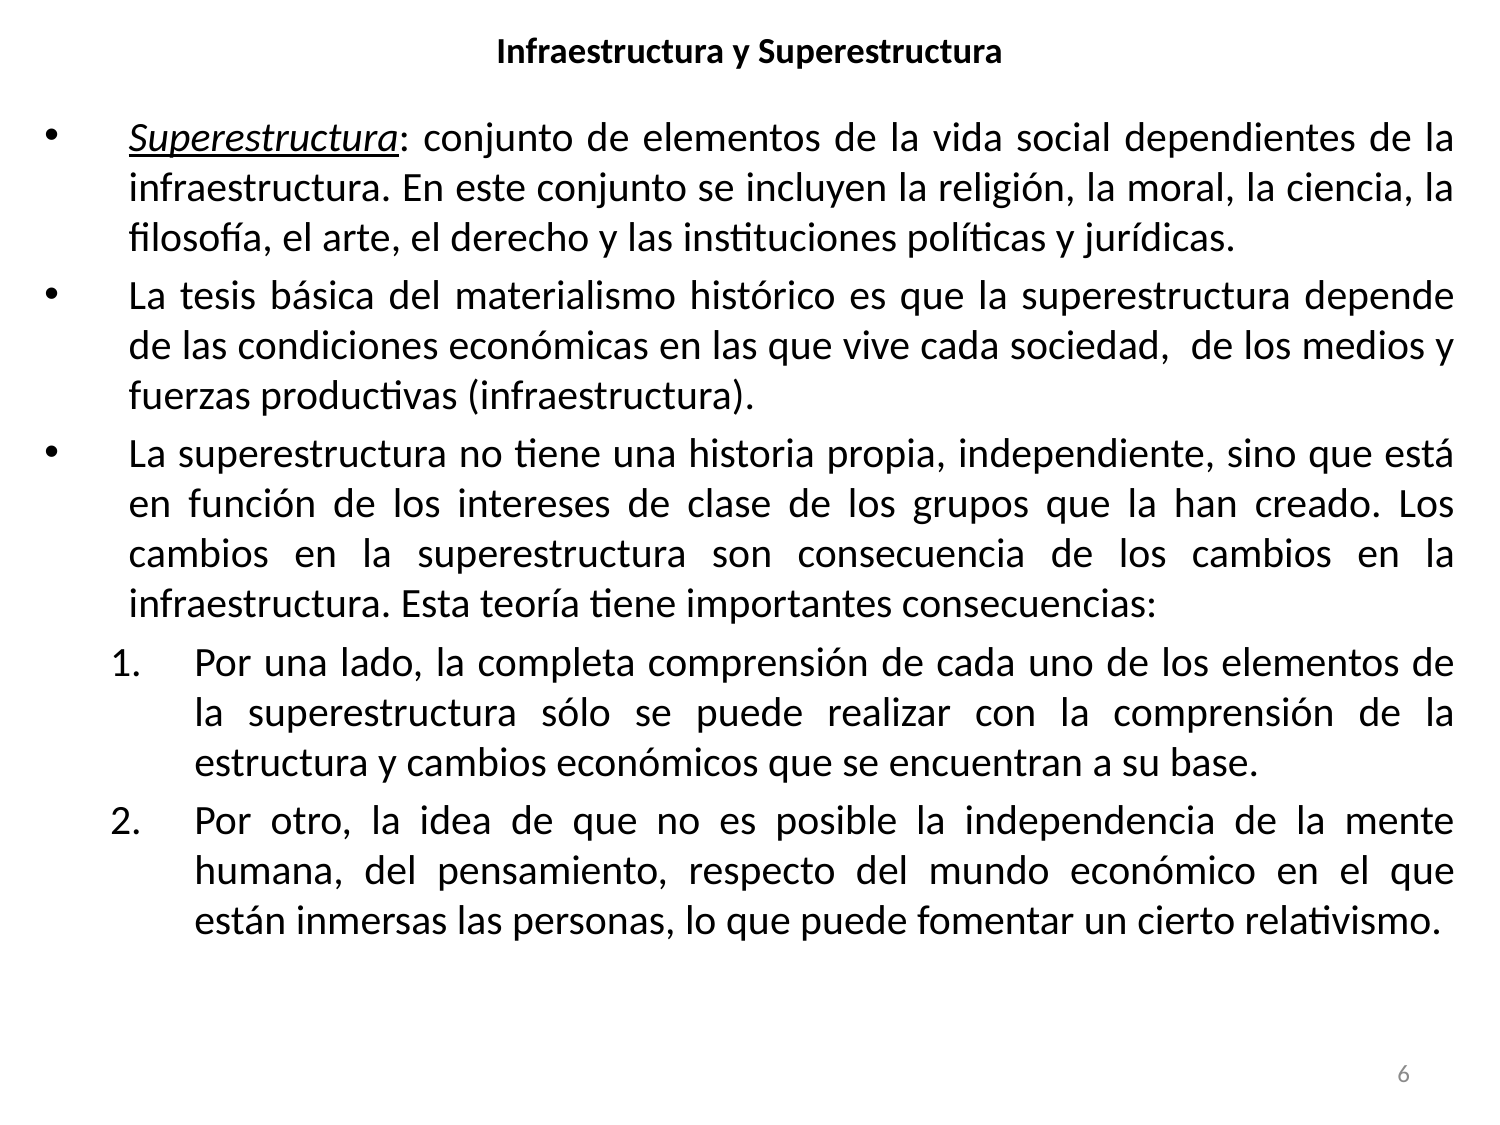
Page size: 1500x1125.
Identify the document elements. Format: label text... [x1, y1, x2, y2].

slide_number 6 [1074, 1042, 1425, 1103]
list Superestructura: conjunto de elementos de la vida social dependientes de la infraestructura. En este conjunto se incluyen la religión, la moral, la ciencia, la filosofía, el arte, el derecho y las instituciones políticas y jurídicas. La tesis básica del materialismo histórico es que la superestructura depende de las condiciones económicas en las que vive cada sociedad, de los medios y fuerzas productivas (infraestructura). La superestructura no tiene una historia propia, independiente, sino que está en función de los intereses de clase de los grupos que la han creado. Los cambios en la superestructura son consecuencia de los cambios en la infraestructura. Esta teoría tiene importantes consecuencias: Por una lado, la completa comprensión de cada uno de los elementos de la superestructura sólo se puede realizar con la comprensión de la estructura y cambios económicos que se encuentran a su base. Por otro, la idea de que no es posible la independencia de la mente humana, del pensamiento, respecto del mundo económico en el que están inmersas las personas, lo que puede fomentar un cierto relativismo. [29, 101, 1471, 1059]
title Infraestructura y Superestructura [41, 19, 1459, 79]
